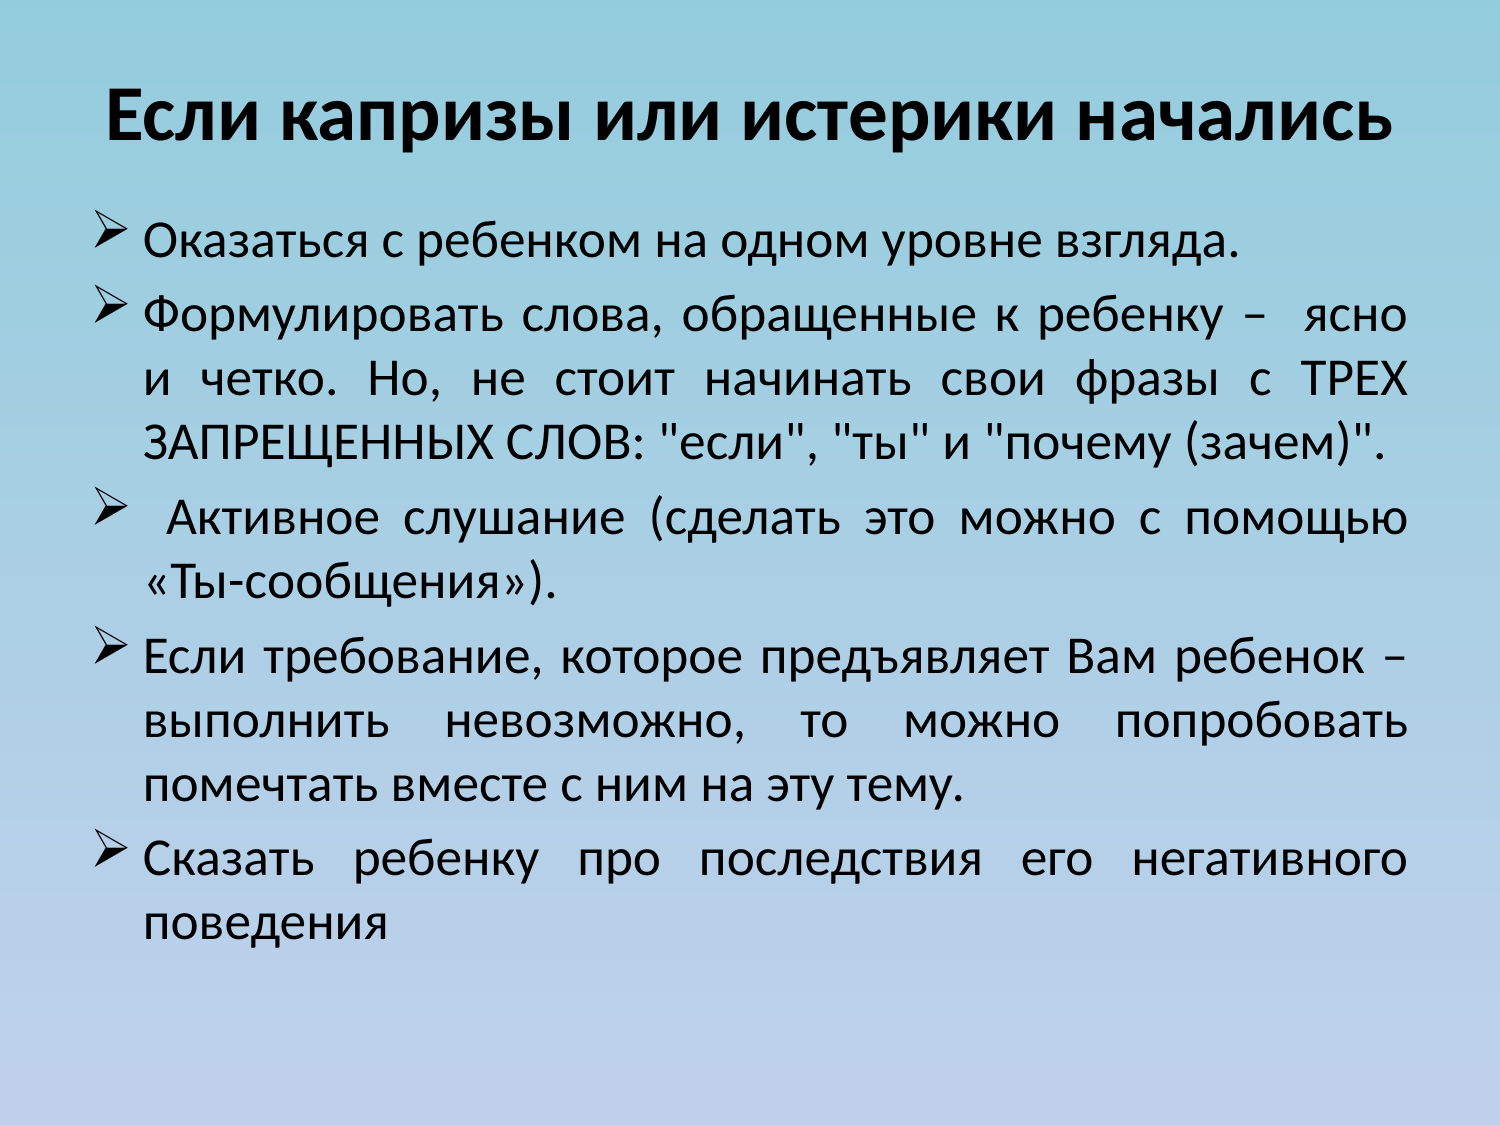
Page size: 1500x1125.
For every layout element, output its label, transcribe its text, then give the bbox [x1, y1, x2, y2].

title Если капризы или истерики начались [75, 45, 1425, 173]
list Оказаться с ребенком на одном уровне взгляда. Формулировать слова, обращенные к ребенку – ясно и четко. Но, не стоит начинать свои фразы с ТРЕХ ЗАПРЕЩЕННЫХ СЛОВ: "если", "ты" и "почему (зачем)". Активное слушание (сделать это можно с помощью «Ты-сообщения»). Если требование, которое предъявляет Вам ребенок – выполнить невозможно, то можно попробовать помечтать вместе с ним на эту тему. Сказать ребенку про последствия его негативного поведения [75, 196, 1425, 1005]
